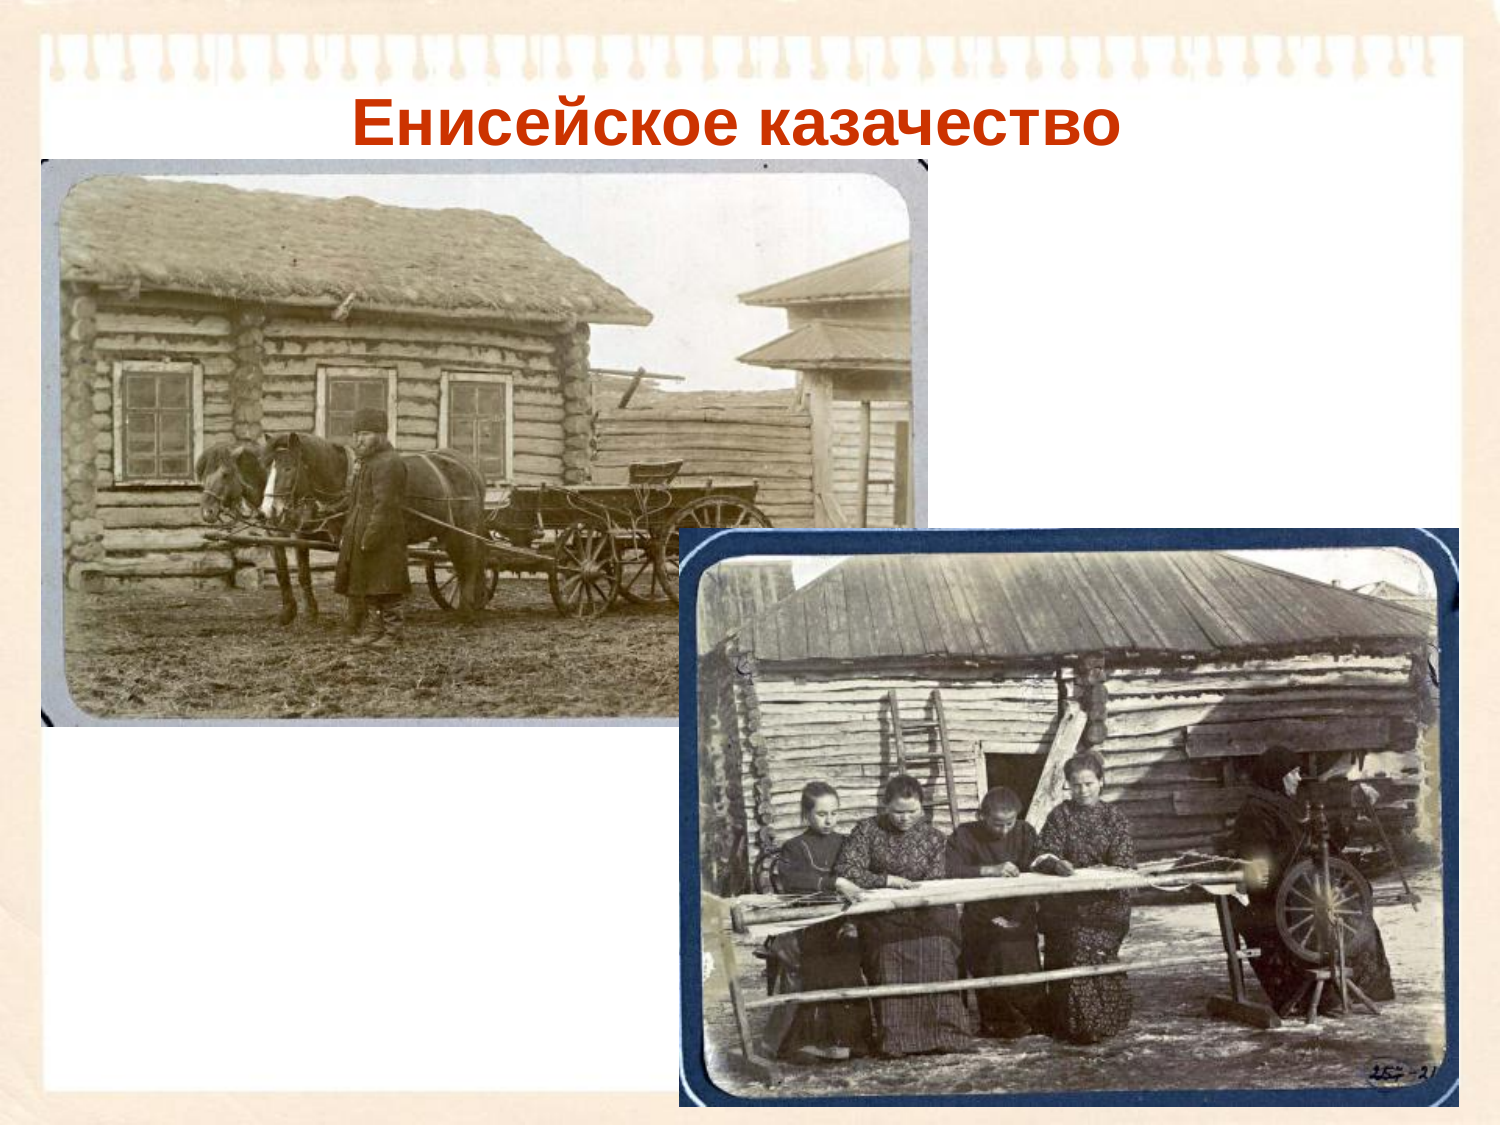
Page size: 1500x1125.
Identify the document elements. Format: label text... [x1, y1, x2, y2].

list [678, 528, 1460, 1108]
picture [0, 0, 1500, 1125]
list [40, 159, 928, 727]
title Енисейское казачество [74, 44, 1426, 173]
